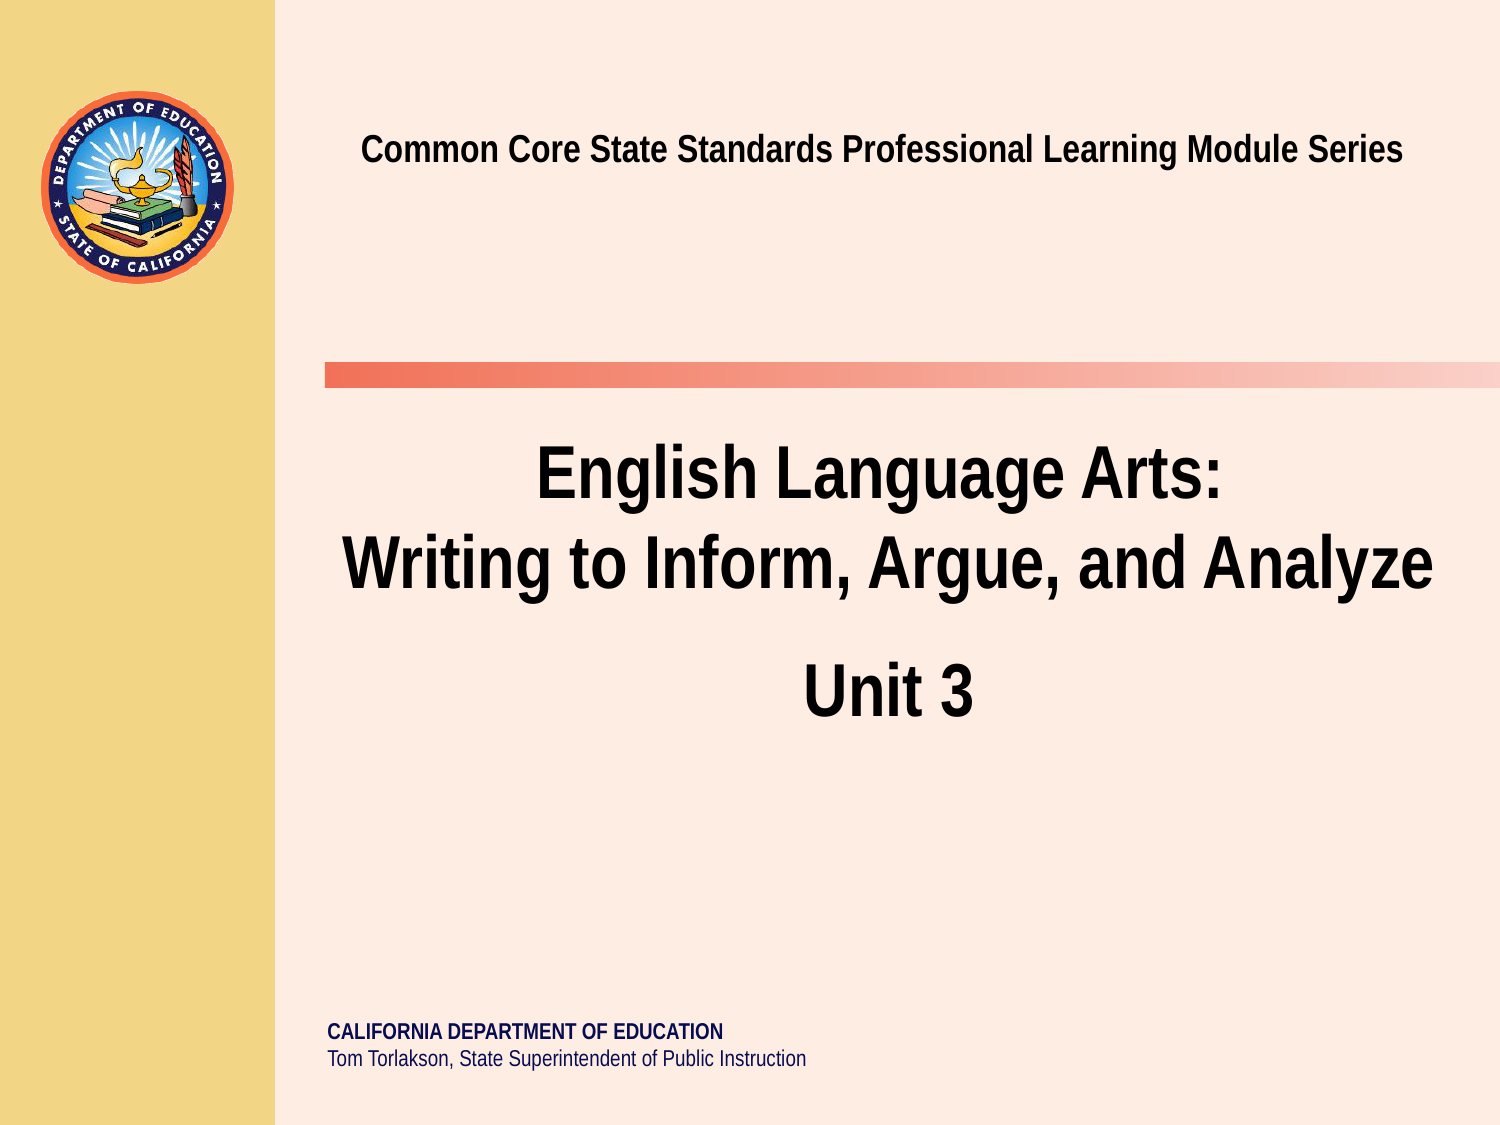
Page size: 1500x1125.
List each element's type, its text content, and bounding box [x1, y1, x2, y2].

picture [24, 74, 250, 300]
text_box English Language Arts: Writing to Inform, Argue, and Analyze Unit 3 [285, 416, 1493, 739]
title Common Core State Standards Professional Learning Module Series [329, 67, 1436, 259]
